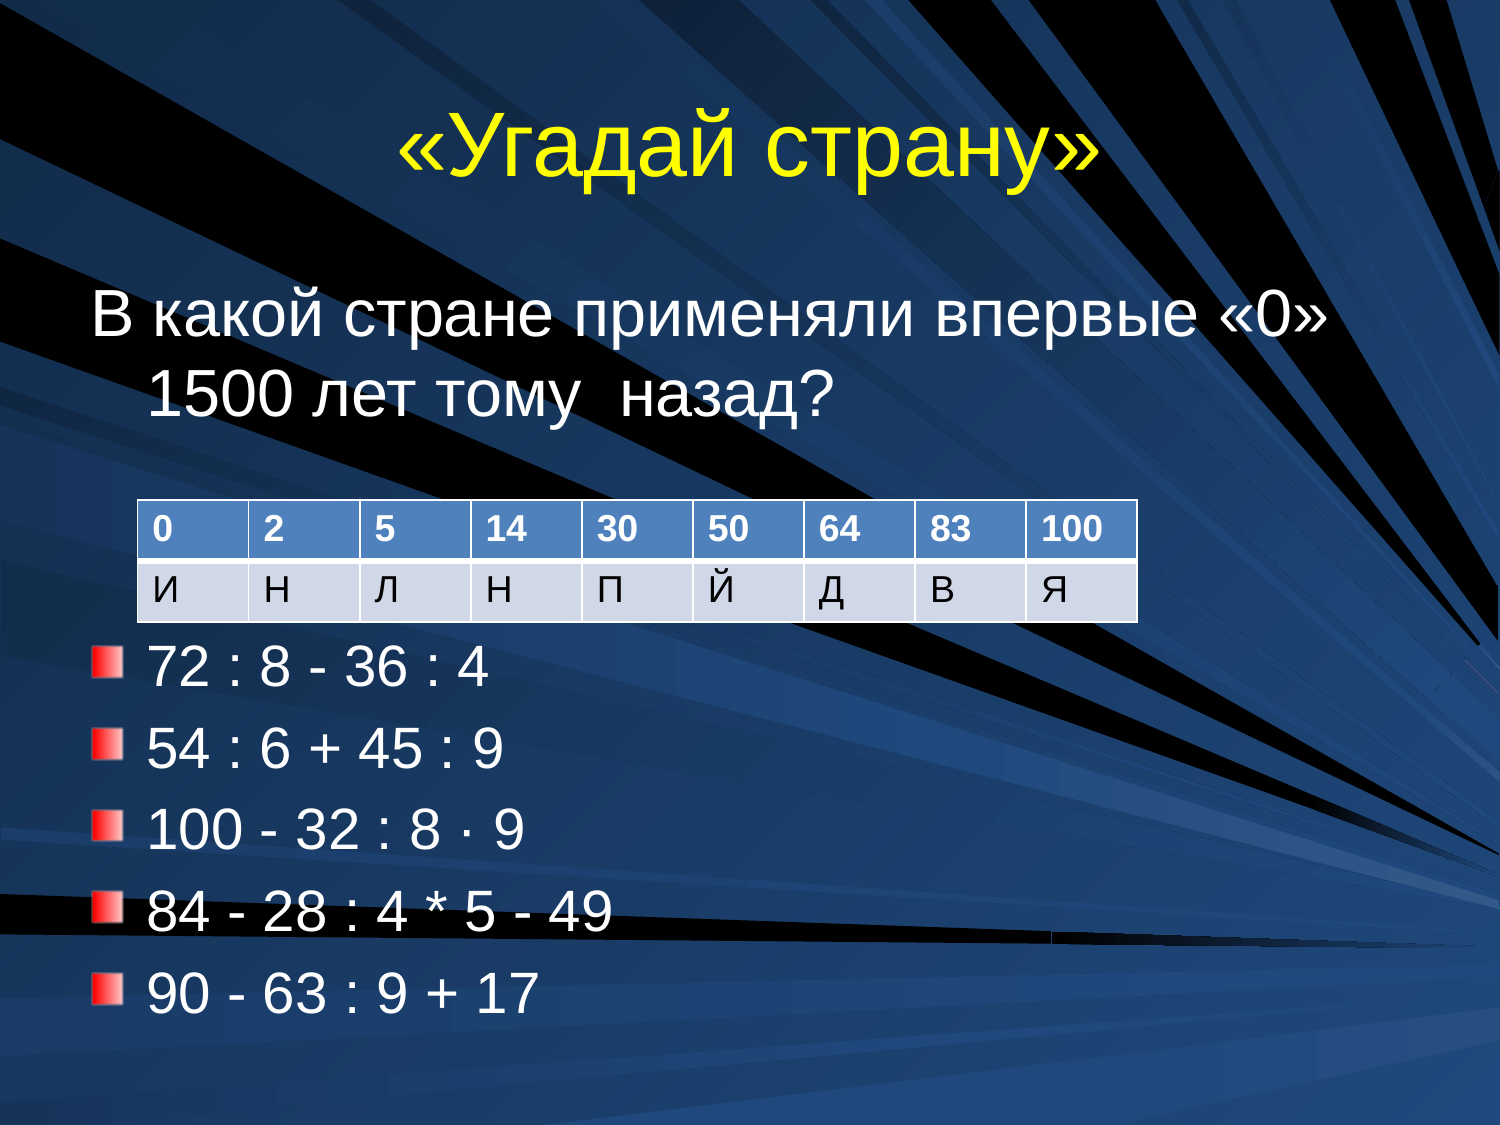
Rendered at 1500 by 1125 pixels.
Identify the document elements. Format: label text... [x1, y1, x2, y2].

table_cell Й [694, 564, 803, 621]
table_cell П [583, 564, 692, 621]
table_header 100 [1027, 501, 1136, 558]
table_header 14 [472, 501, 581, 558]
table_header 50 [694, 501, 803, 558]
table_header 64 [805, 501, 914, 558]
picture [90, 644, 127, 682]
table_cell Н [472, 564, 581, 621]
table_header 2 [249, 501, 359, 558]
table_header 5 [361, 501, 470, 558]
table_header 0 [138, 501, 248, 558]
title «Угадай страну» [74, 45, 1426, 234]
picture [90, 889, 127, 927]
table_cell Я [1027, 564, 1136, 621]
table_cell Д [805, 564, 914, 621]
table_cell Н [249, 564, 359, 621]
table_header 30 [583, 501, 692, 558]
picture [90, 808, 127, 845]
table_cell Л [361, 564, 470, 621]
table_cell В [916, 564, 1025, 621]
picture [90, 726, 127, 764]
table_header 83 [916, 501, 1025, 558]
picture [90, 971, 127, 1009]
list В какой стране применяли впервые «0» 1500 лет тому назад? 72 : 8 - 36 : 4 54 : 6 + 45 : 9 100 - 32 : 8 · 9 84 - 28 : 4 * 5 - 49 90 - 63 : 9 + 17 [74, 262, 1426, 1006]
table_cell И [138, 564, 248, 621]
